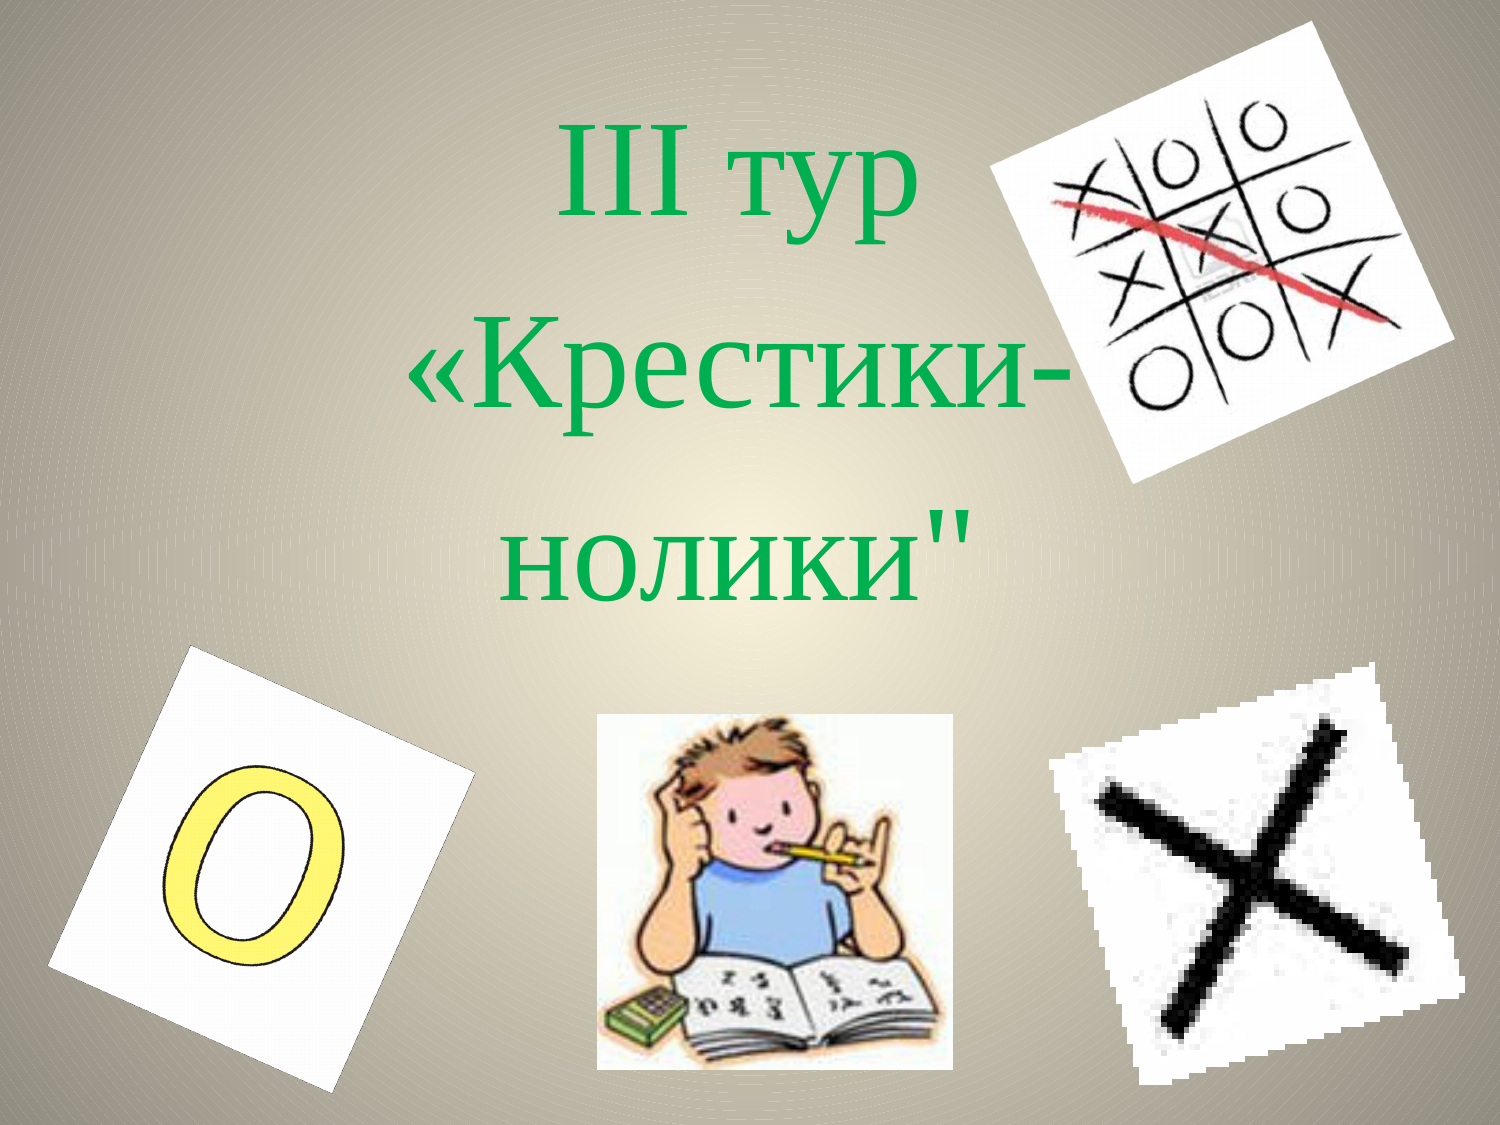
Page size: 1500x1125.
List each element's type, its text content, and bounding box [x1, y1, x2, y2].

picture [990, 22, 1454, 483]
picture [1049, 662, 1465, 1085]
list III тур «Крестики- нолики" [0, 0, 1477, 1125]
picture [47, 645, 475, 1093]
picture [597, 714, 953, 1070]
